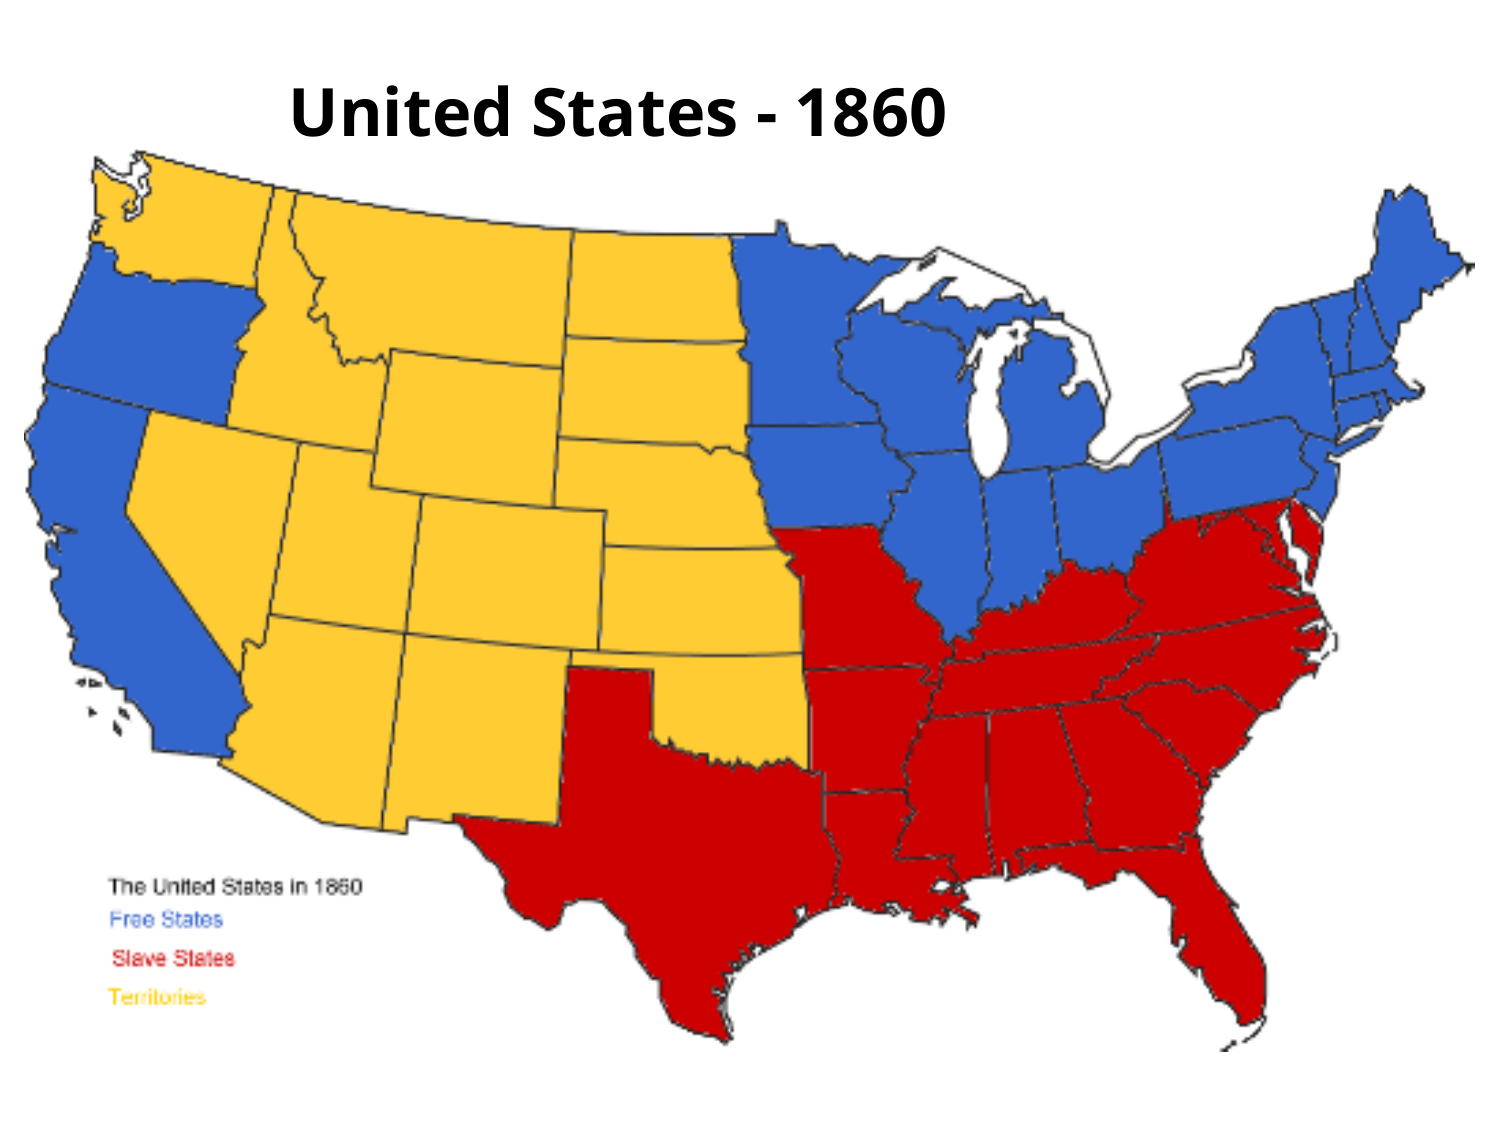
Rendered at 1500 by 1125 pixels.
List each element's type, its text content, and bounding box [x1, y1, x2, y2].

text_box United States - 1860 [273, 62, 1361, 148]
picture [24, 149, 1476, 1052]
